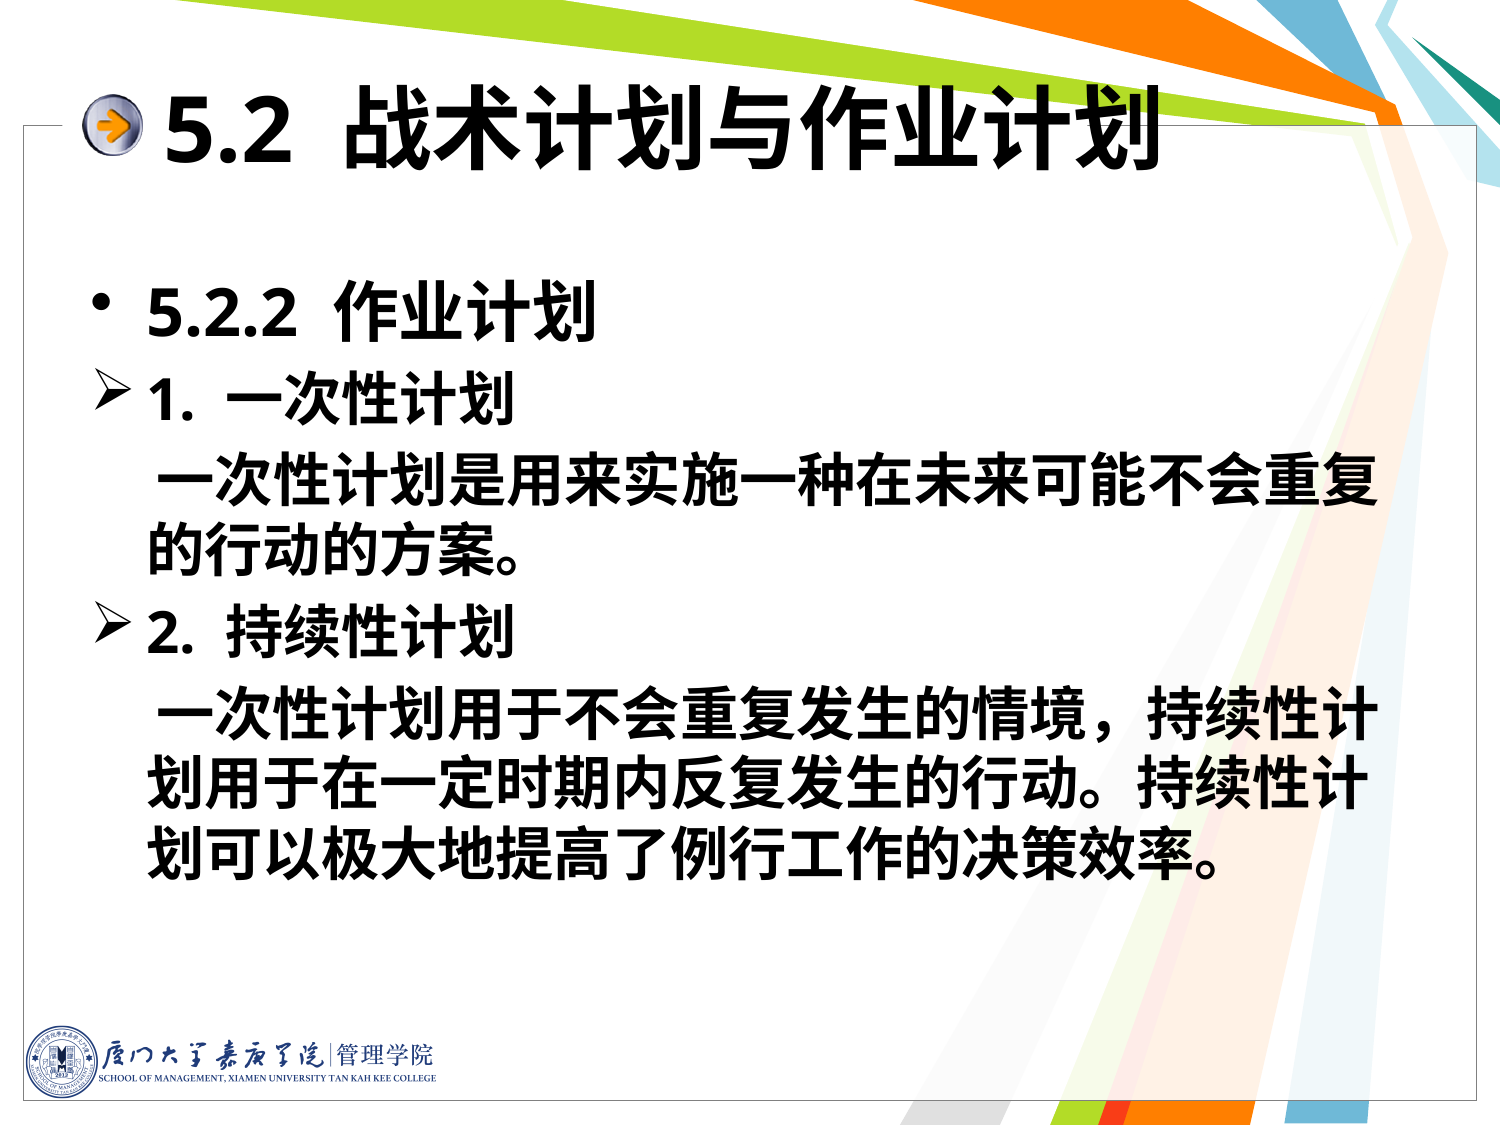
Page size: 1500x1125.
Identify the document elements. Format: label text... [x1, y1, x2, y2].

picture [24, 1024, 438, 1100]
picture [82, 94, 143, 156]
title 5.2 战术计划与作业计划 [148, 32, 1182, 220]
list 5.2.2 作业计划 1. 一次性计划 一次性计划是用来实施一种在未来可能不会重复的行动的方案。 2. 持续性计划 一次性计划用于不会重复发生的情境，持续性计划用于在一定时期内反复发生的行动。持续性计划可以极大地提高了例行工作的决策效率。 [75, 262, 1425, 1005]
